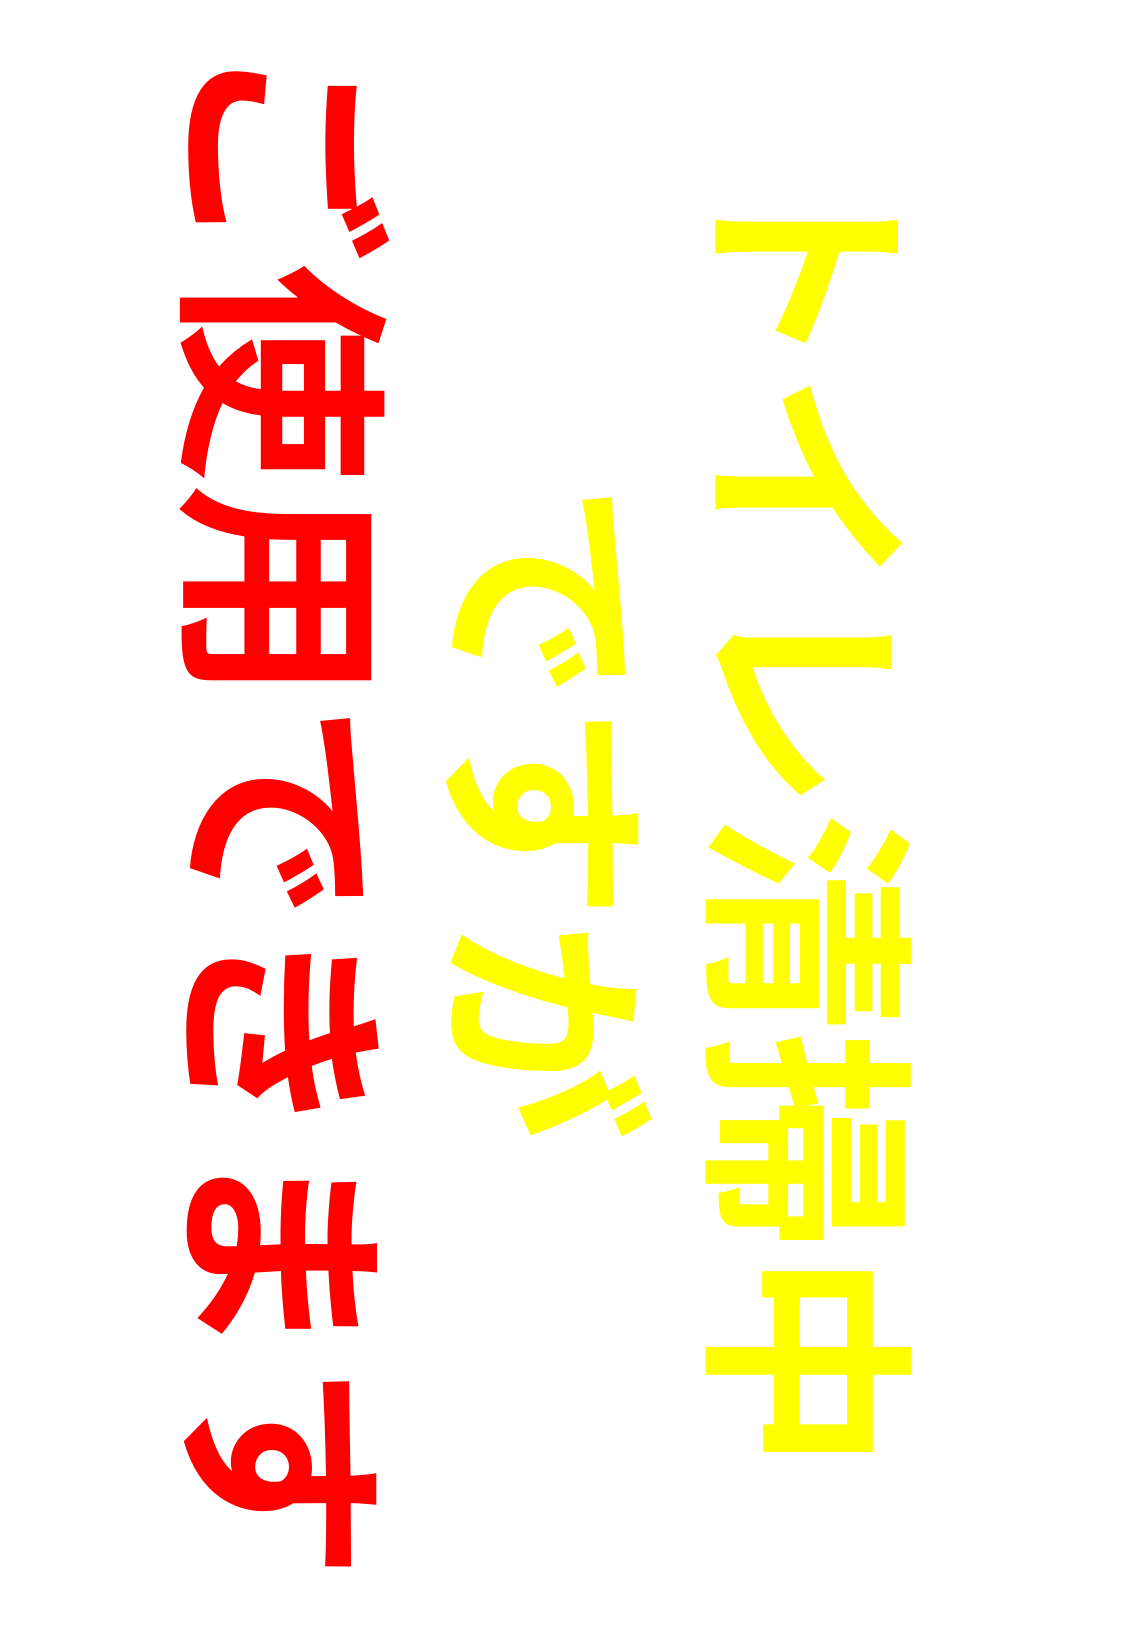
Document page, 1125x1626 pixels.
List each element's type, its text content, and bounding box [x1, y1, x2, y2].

text_box トイレ清掃中 ですが ご使用できます [148, 0, 975, 1625]
